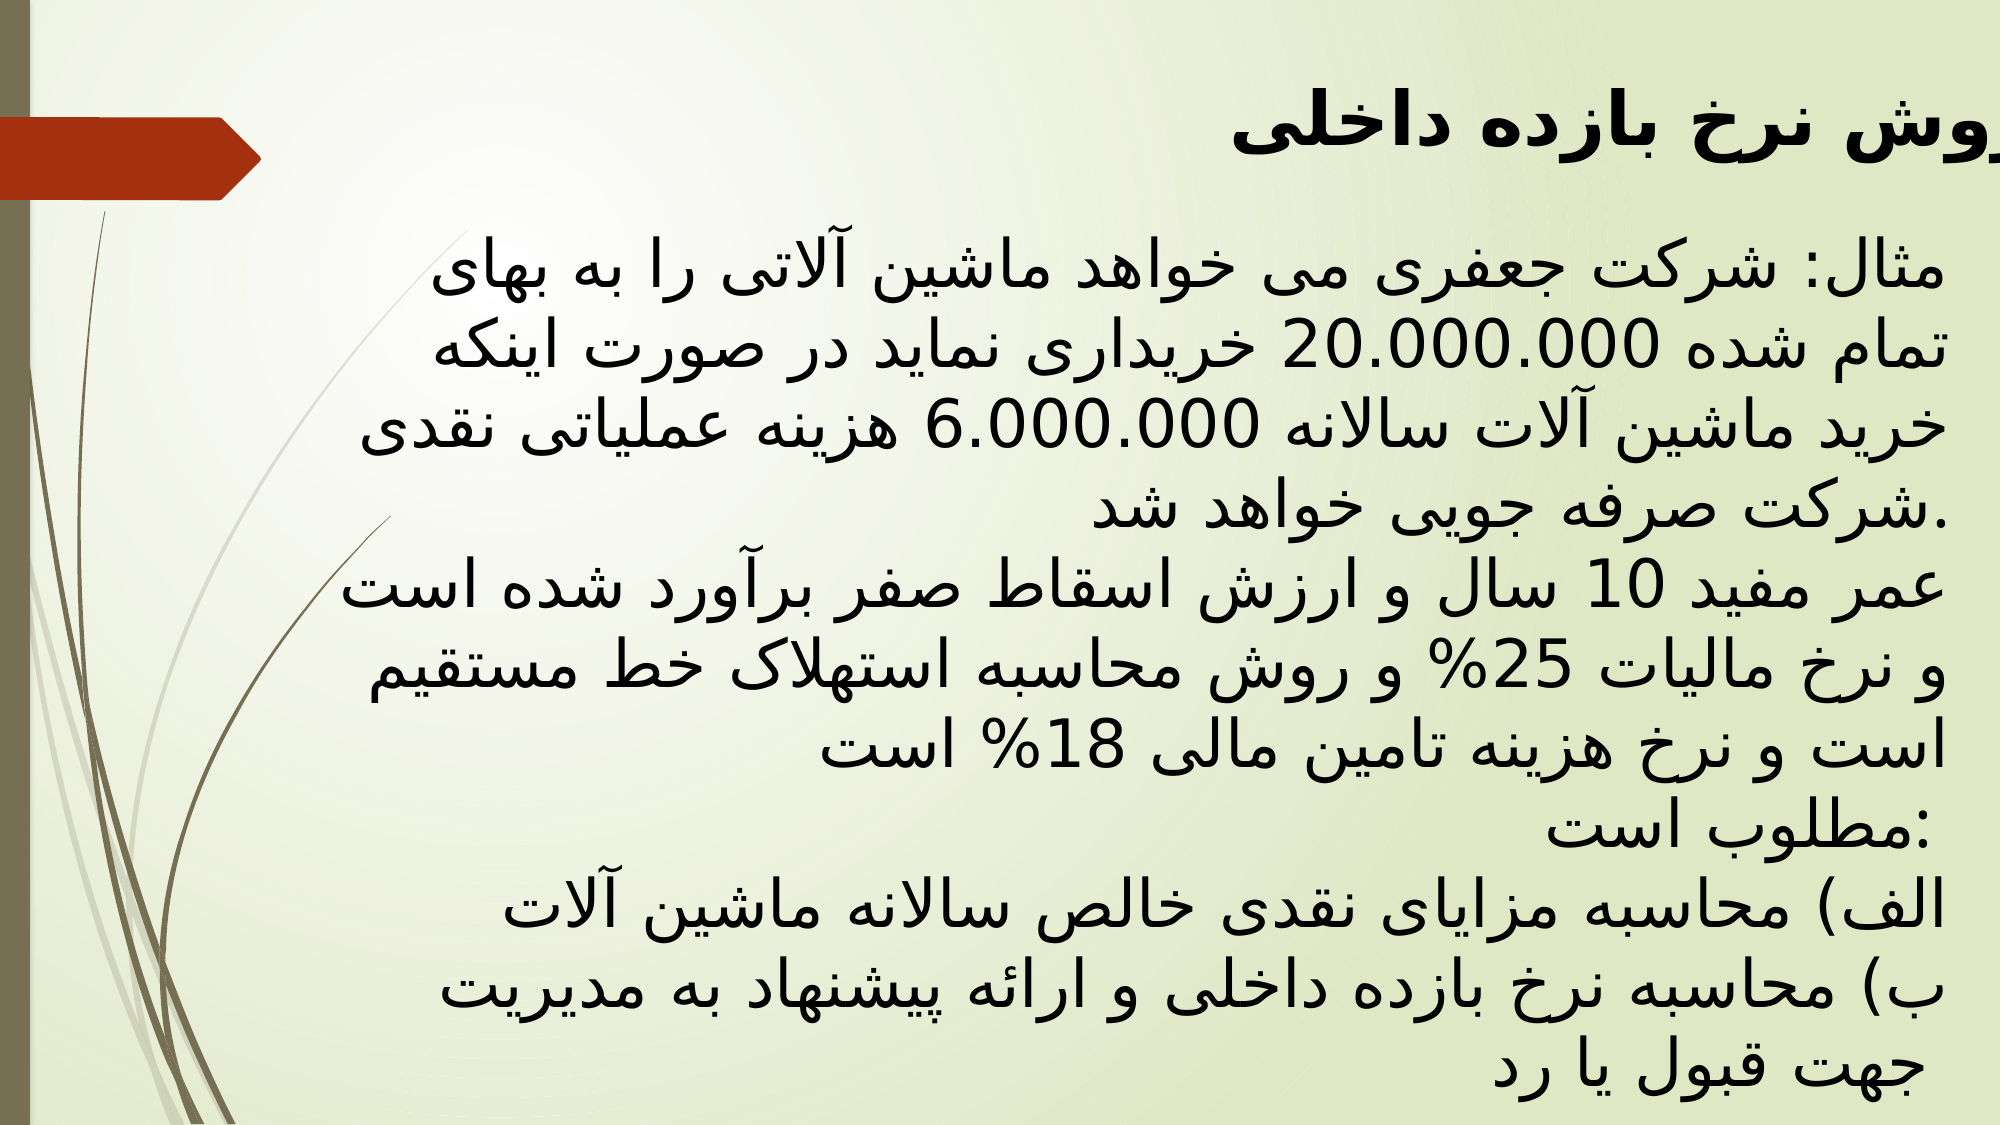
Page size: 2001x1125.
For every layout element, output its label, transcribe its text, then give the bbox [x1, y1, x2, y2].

text_box روش نرخ بازده داخلی [1214, 63, 2000, 168]
text_box مثال: شرکت جعفری می خواهد ماشین آلاتی را به بهای تمام شده 20.000.000 خریداری نماید در صورت اینکه خرید ماشین آلات سالانه 6.000.000 هزینه عملیاتی نقدی شرکت صرفه جویی خواهد شد. عمر مفید 10 سال و ارزش اسقاط صفر برآورد شده است و نرخ مالیات 25% و روش محاسبه استهلاک خط مستقیم است و نرخ هزینه تامین مالی 18% است مطلوب است: الف) محاسبه مزایای نقدی خالص سالانه ماشین آلات ب) محاسبه نرخ بازده داخلی و ارائه پیشنهاد به مدیریت جهت قبول یا رد [321, 213, 1965, 1108]
